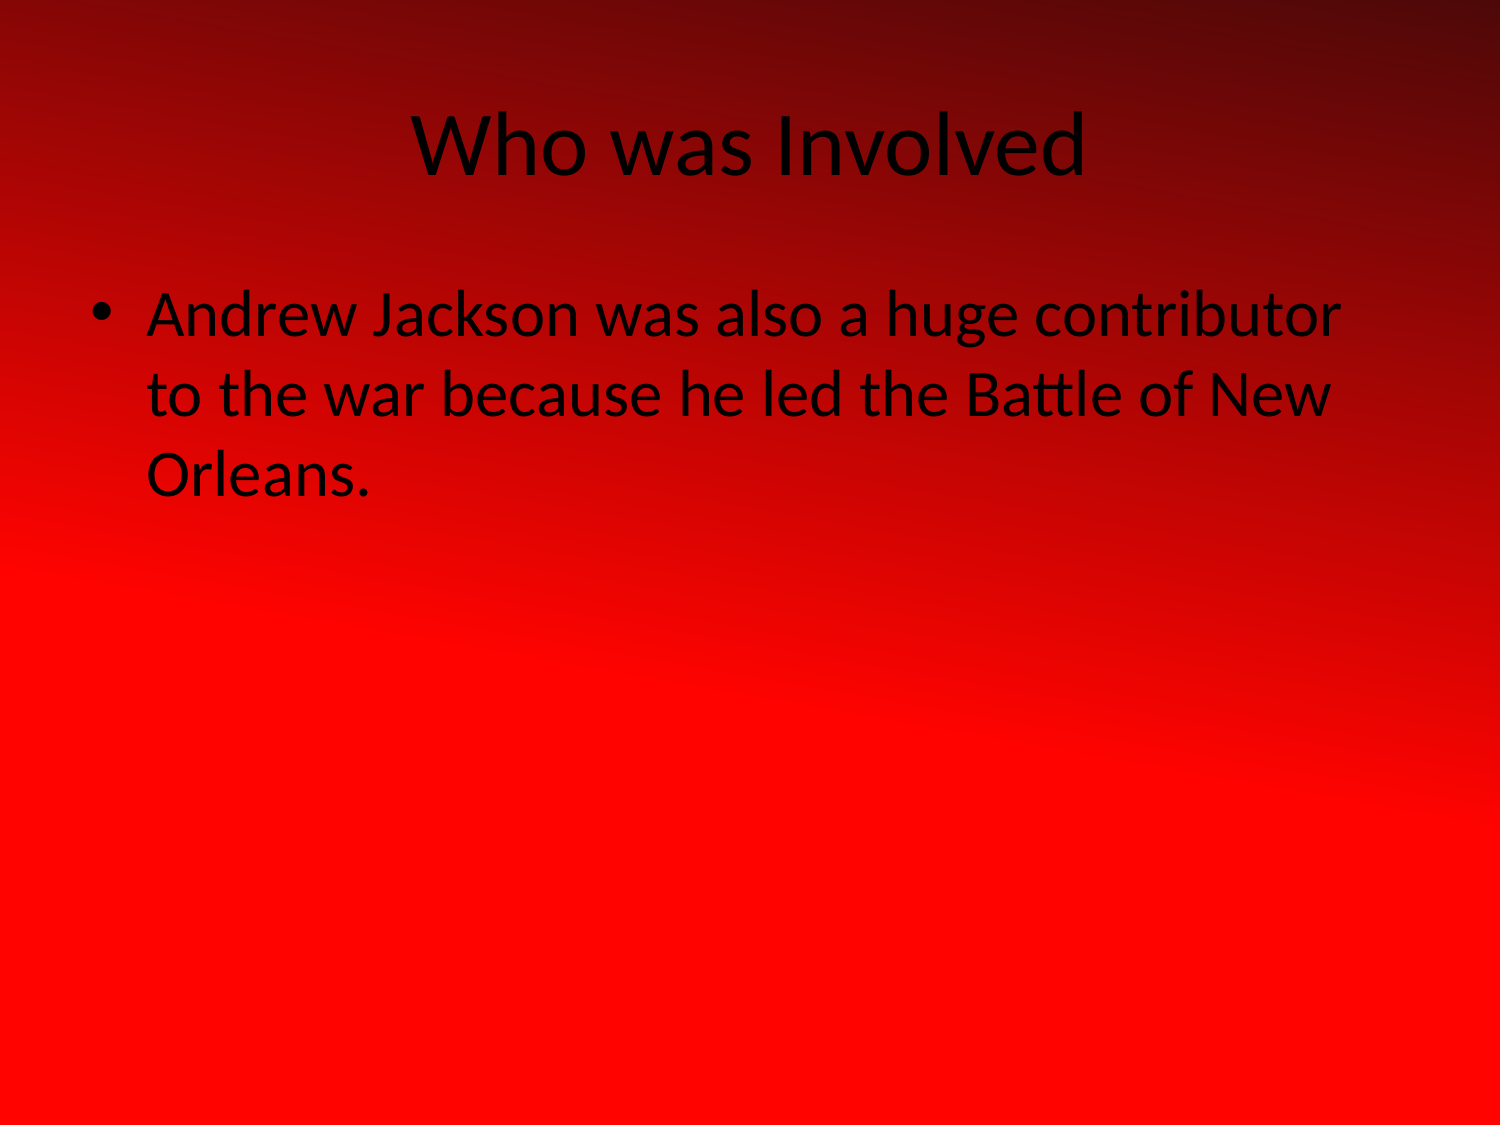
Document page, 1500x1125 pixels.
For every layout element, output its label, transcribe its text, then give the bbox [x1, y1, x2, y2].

title Who was Involved [75, 45, 1425, 233]
list Andrew Jackson was also a huge contributor to the war because he led the Battle of New Orleans. [75, 262, 1425, 1005]
